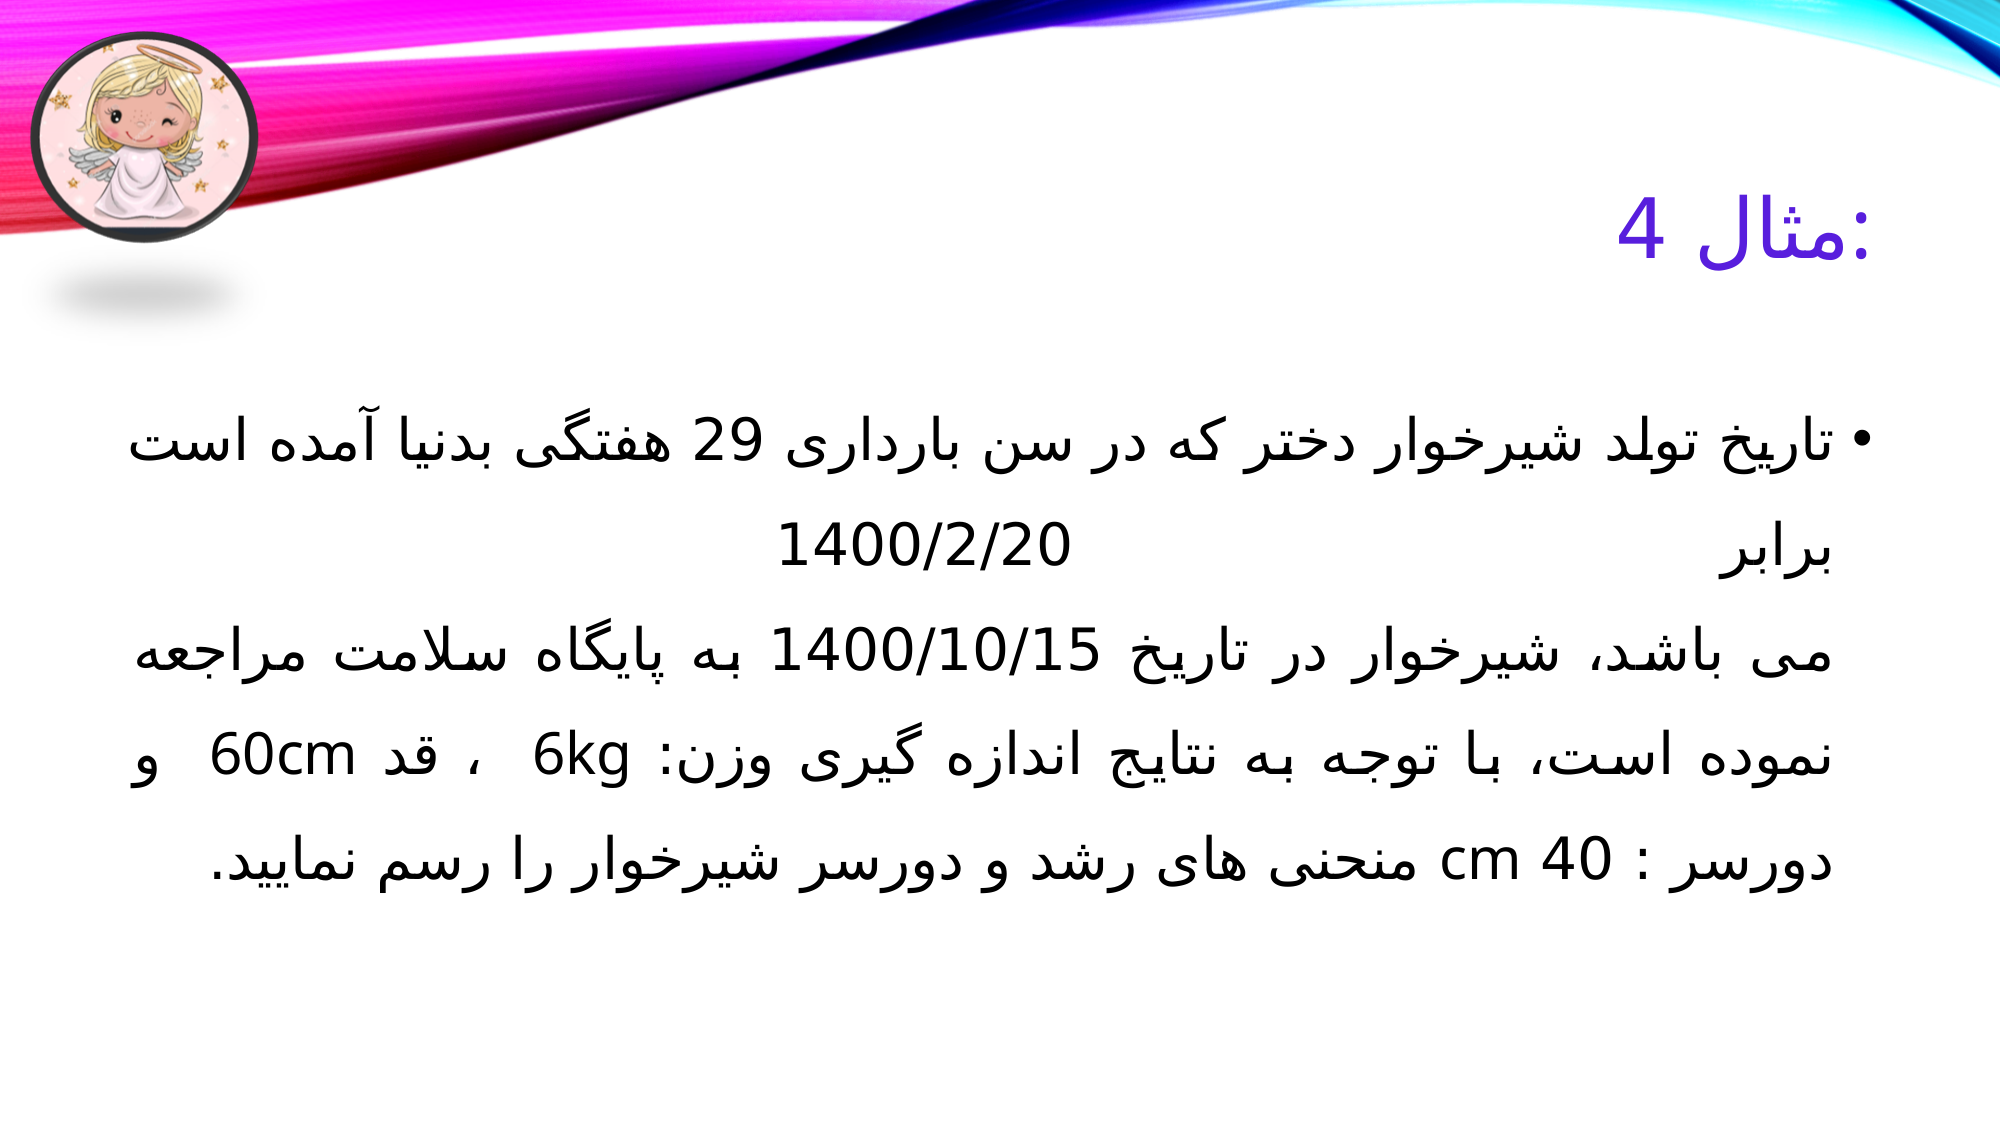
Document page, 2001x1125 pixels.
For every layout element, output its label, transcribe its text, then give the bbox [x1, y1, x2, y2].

picture [0, 0, 2000, 361]
picture [1890, 0, 2000, 75]
picture [1910, 0, 2000, 45]
list تاریخ تولد شیرخوار دختر که در سن بارداری 29 هفتگی بدنیا آمده است برابر 1400/2/20 می باشد، شیرخوار در تاریخ 1400/10/15 به پایگاه سلامت مراجعه نموده است، با توجه به نتایج اندازه گیری وزن: 6kg ، قد 60cm و دورسر : 40 cm منحنی های رشد و دورسر شیرخوار را رسم نمایید. [112, 360, 1888, 1021]
title مثال 4: [474, 125, 1888, 338]
